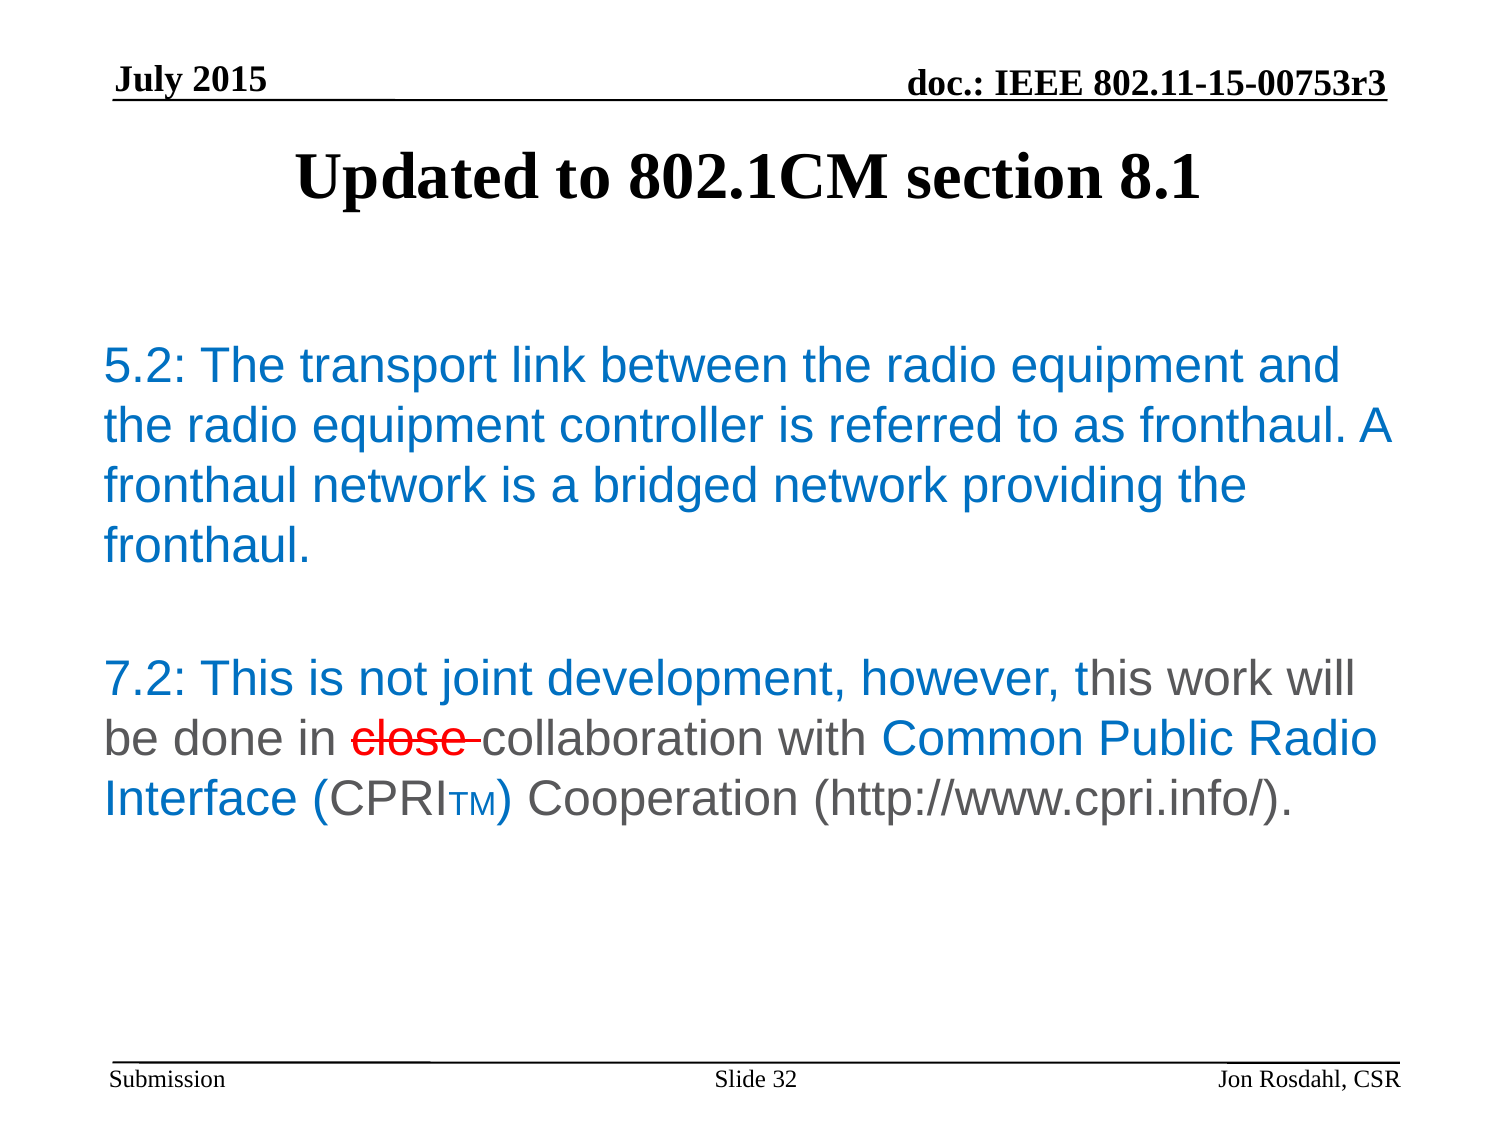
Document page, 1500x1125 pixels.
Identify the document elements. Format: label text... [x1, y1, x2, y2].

list 5.2: The transport link between the radio equipment and the radio equipment controller is referred to as fronthaul. A fronthaul network is a bridged network providing the fronthaul. 7.2: This is not joint development, however, this work will be done in close collaboration with Common Public Radio Interface (CPRITM) Cooperation (http://www.cpri.info/). [88, 324, 1424, 1000]
slide_number Slide 32 [712, 1061, 800, 1123]
title Updated to 802.1CM section 8.1 [112, 112, 1388, 232]
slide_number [114, 54, 423, 100]
footer Jon Rosdahl, CSR [878, 1061, 1402, 1093]
